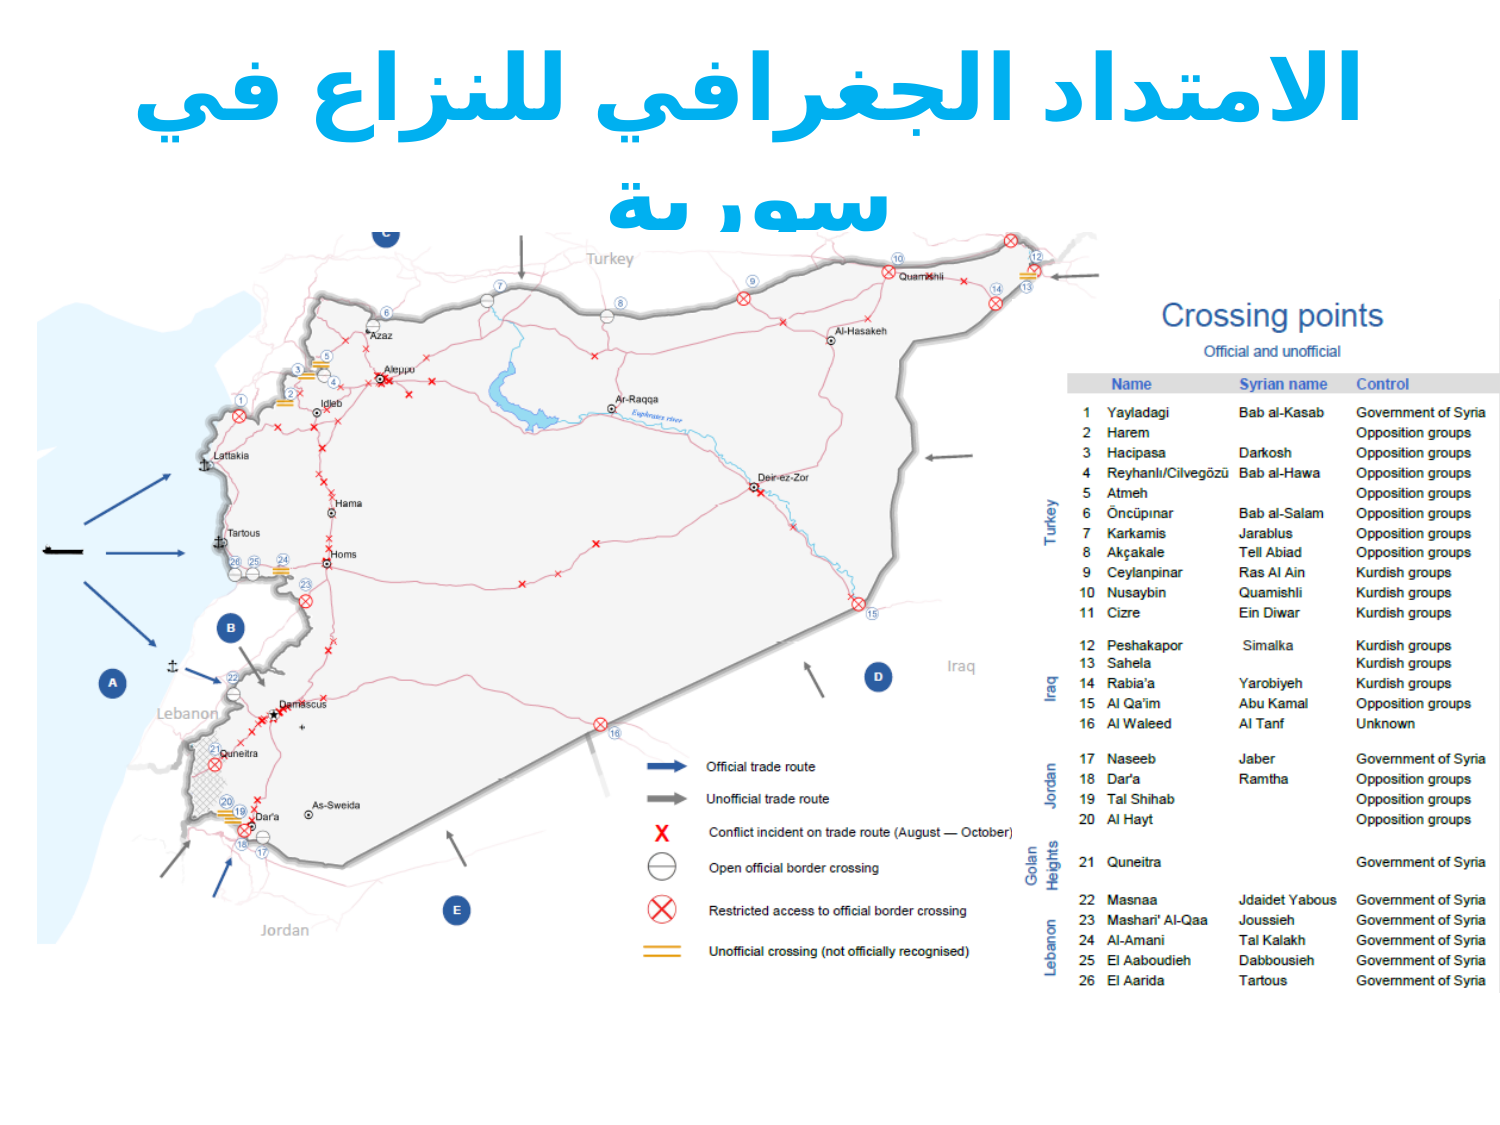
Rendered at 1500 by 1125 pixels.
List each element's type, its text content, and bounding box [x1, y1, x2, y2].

picture [1012, 299, 1500, 994]
title الامتداد الجغرافي للنزاع في سورية [75, 45, 1425, 233]
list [37, 232, 1110, 976]
